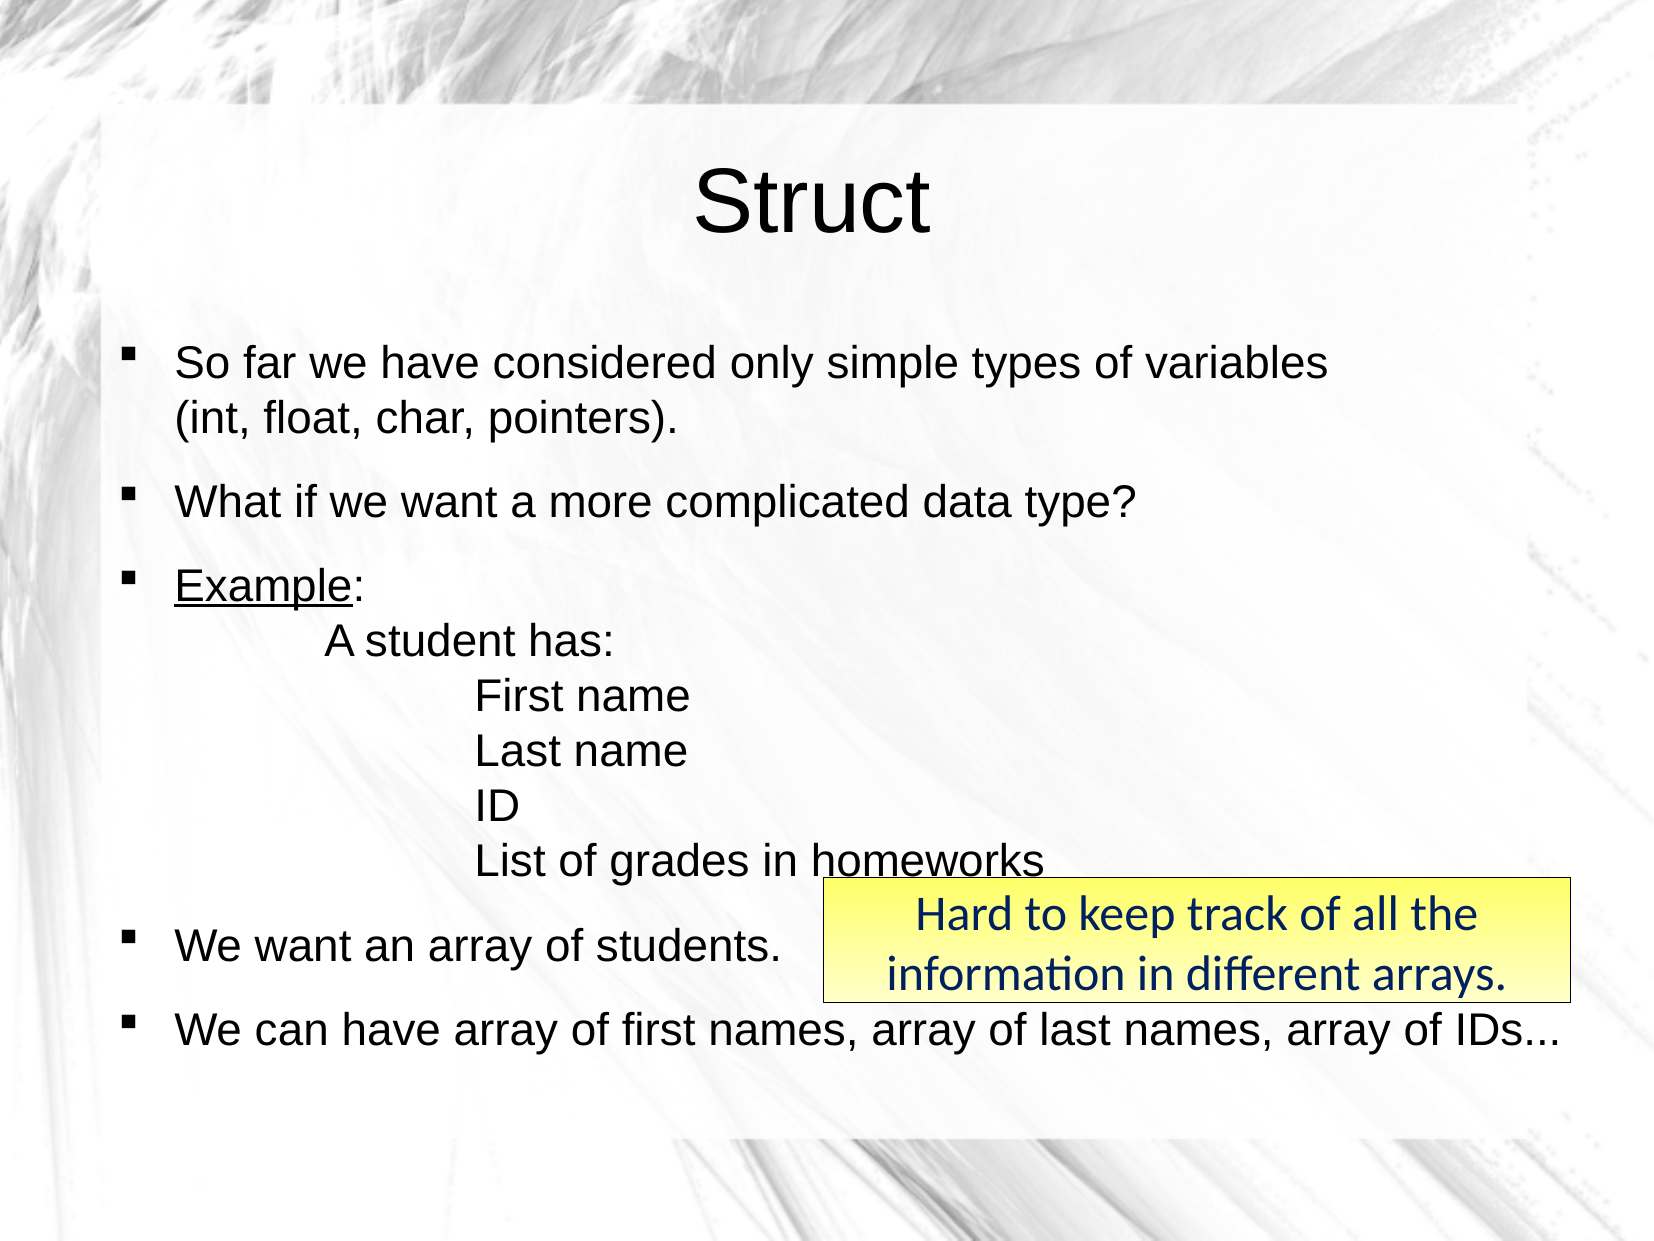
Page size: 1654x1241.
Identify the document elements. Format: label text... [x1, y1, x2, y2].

list So far we have considered only simple types of variables (int, float, char, pointers). What if we want a more complicated data type? Example: A student has: First name Last name ID List of grades in homeworks We want an array of students. We can have array of first names, array of last names, array of IDs... [118, 332, 1571, 1121]
title Struct [118, 93, 1506, 299]
text_box Hard to keep track of all the information in different arrays. [823, 877, 1571, 1003]
picture [0, 0, 1654, 1241]
